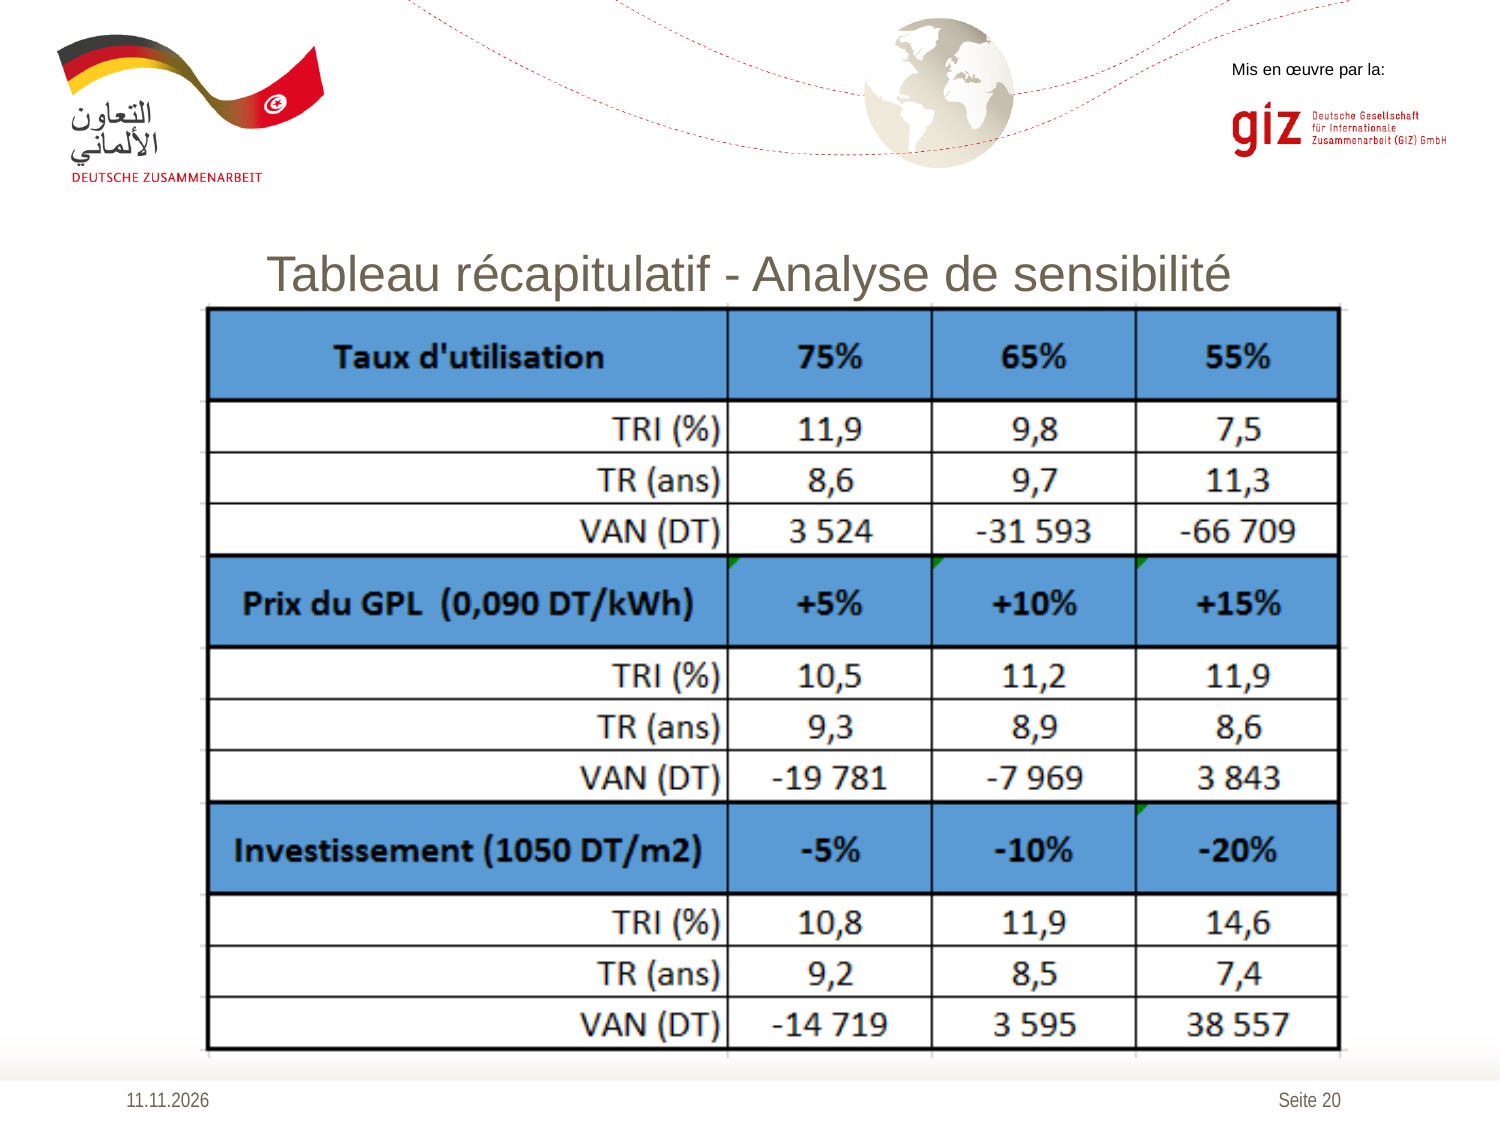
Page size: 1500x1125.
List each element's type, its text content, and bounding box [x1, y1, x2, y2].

picture [0, 0, 1500, 184]
picture [0, 303, 1500, 1081]
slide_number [111, 1079, 325, 1121]
title Tableau récapitulatif - Analyse de sensibilité [111, 233, 1389, 336]
text_box Mis en œuvre par la: [1217, 51, 1421, 87]
